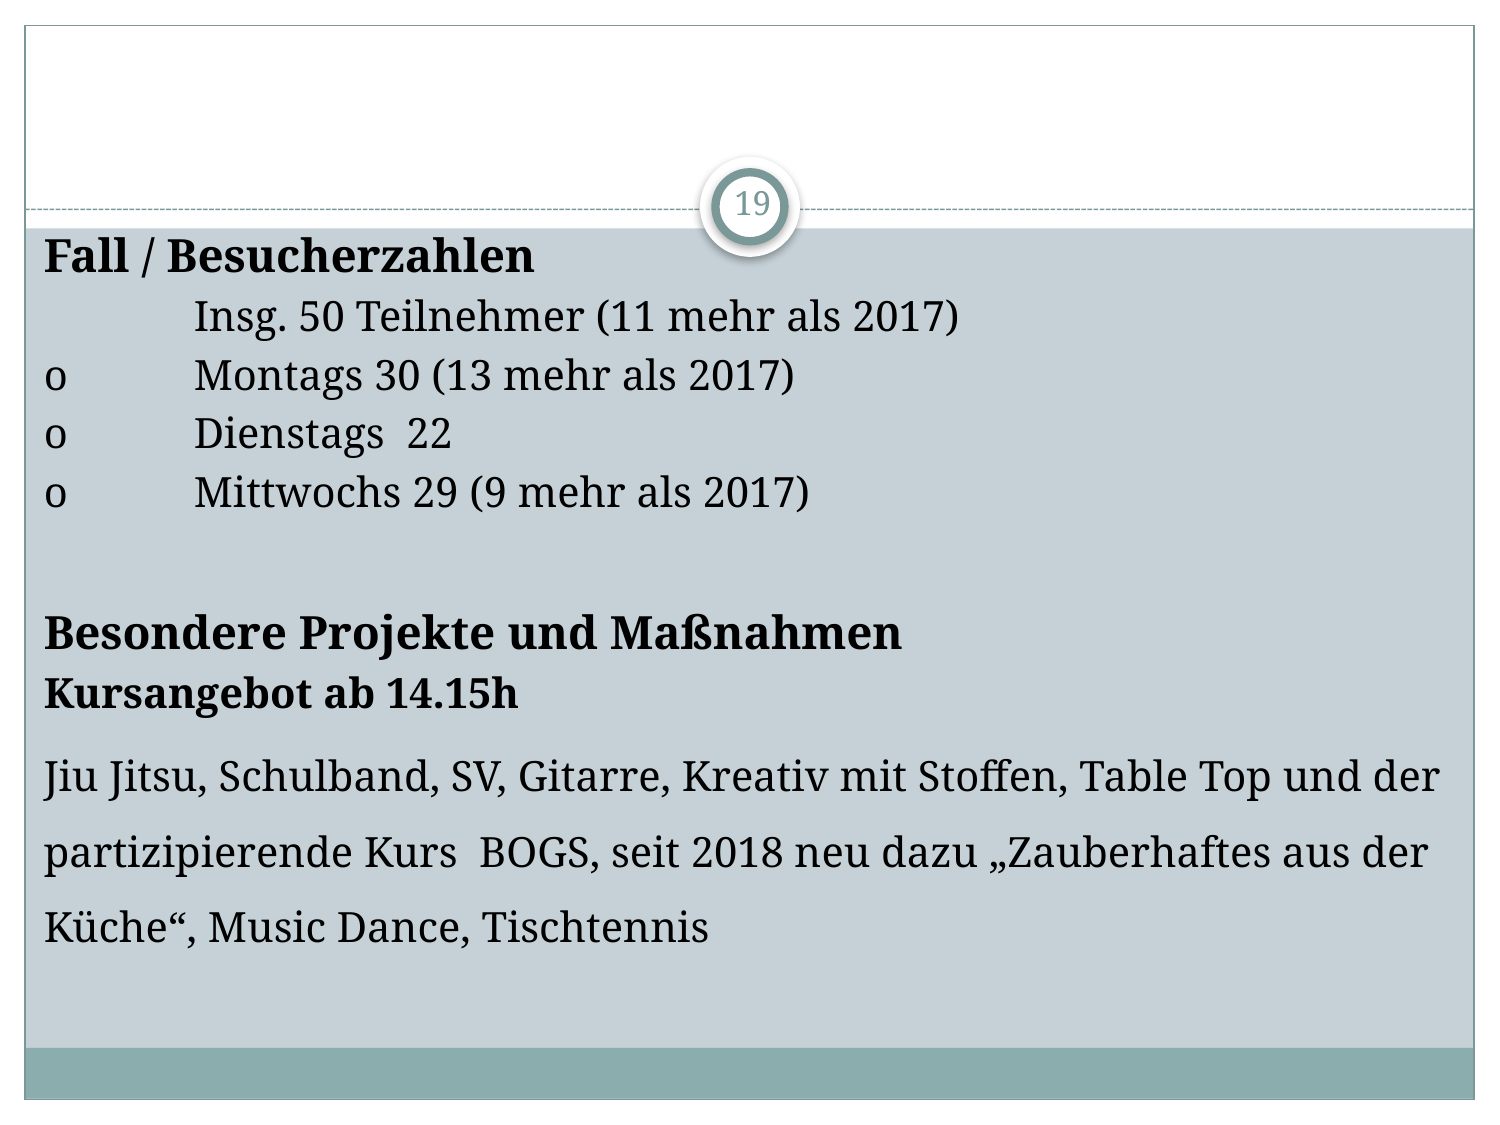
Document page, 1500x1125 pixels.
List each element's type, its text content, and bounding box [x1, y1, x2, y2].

list Fall / Besucherzahlen Insg. 50 Teilnehmer (11 mehr als 2017) o Montags 30 (13 mehr als 2017) o Dienstags 22 o Mittwochs 29 (9 mehr als 2017) Besondere Projekte und Maßnahmen Kursangebot ab 14.15h Jiu Jitsu, Schulband, SV, Gitarre, Kreativ mit Stoffen, Table Top und der partizipierende Kurs BOGS, seit 2018 neu dazu „Zauberhaftes aus der Küche“, Music Dance, Tischtennis [17, 219, 1471, 1125]
slide_number 19 [715, 168, 791, 219]
